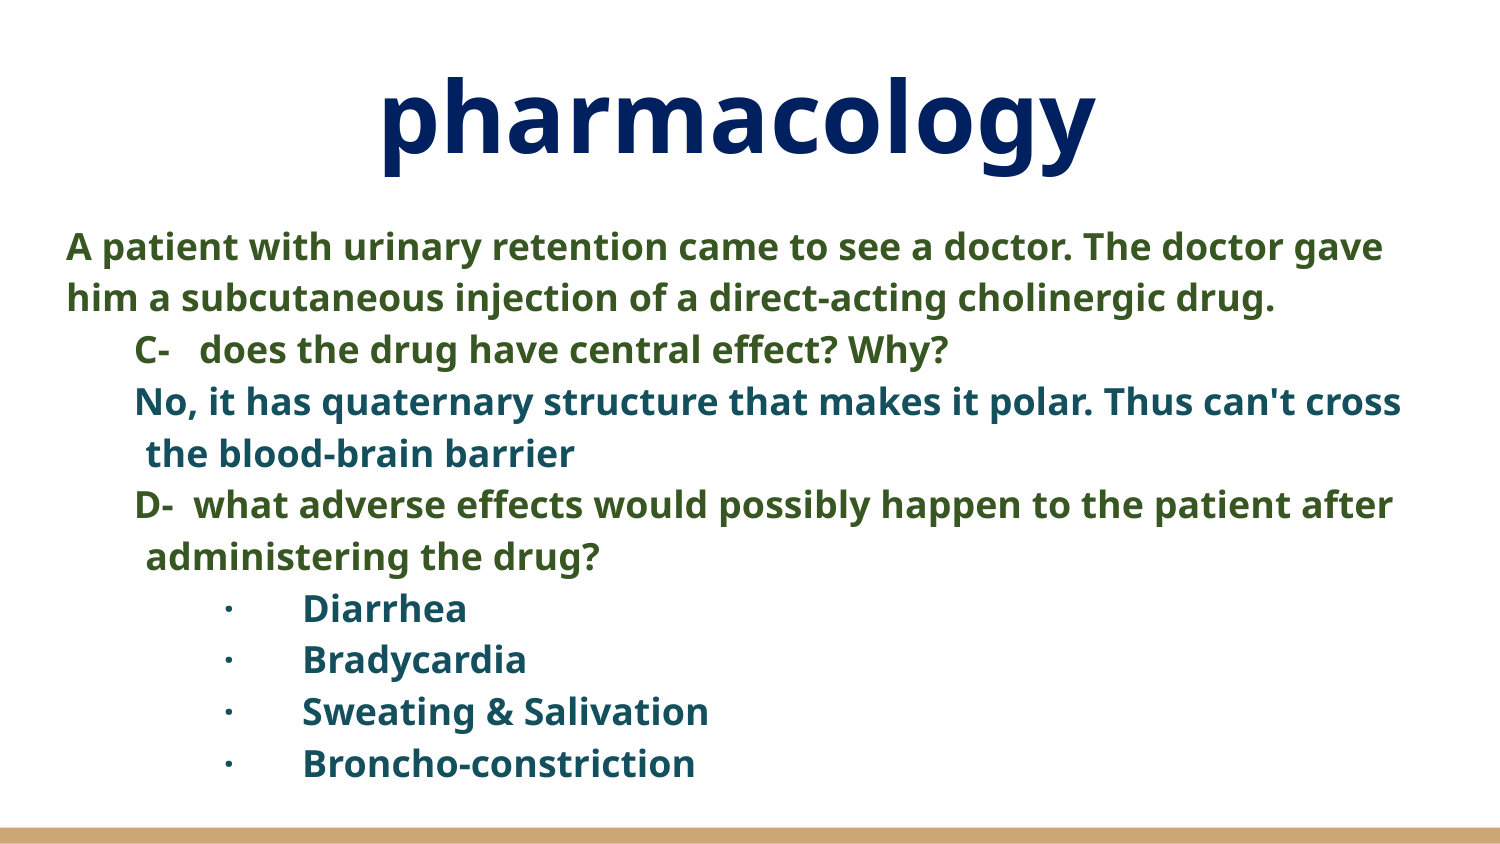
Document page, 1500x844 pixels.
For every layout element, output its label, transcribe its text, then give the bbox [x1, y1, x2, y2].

title pharmacology [51, 51, 1449, 189]
list A patient with urinary retention came to see a doctor. The doctor gave him a subcutaneous injection of a direct-acting cholinergic drug. C- does the drug have central effect? Why? No, it has quaternary structure that makes it polar. Thus can't cross the blood-brain barrier D- what adverse effects would possibly happen to the patient after administering the drug? · Diarrhea · Bradycardia · Sweating & Salivation · Broncho-constriction [51, 200, 1449, 816]
